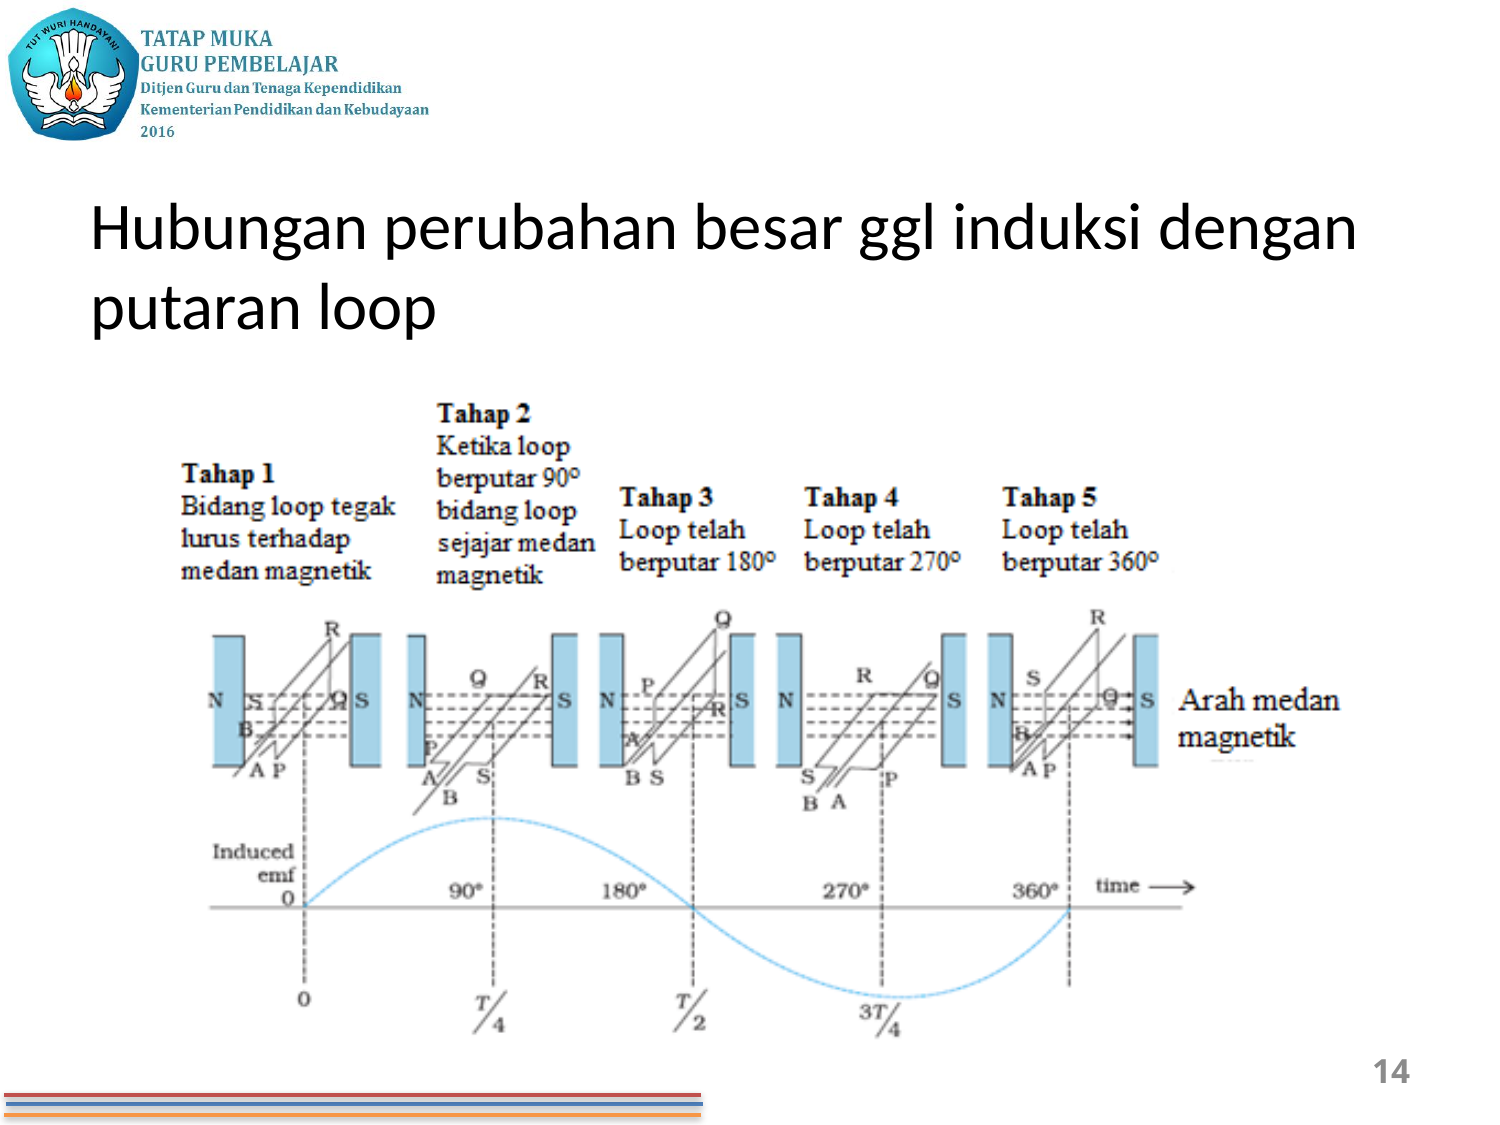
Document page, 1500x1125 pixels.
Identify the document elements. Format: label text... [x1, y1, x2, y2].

slide_number 14 [1074, 1042, 1425, 1103]
title Hubungan perubahan besar ggl induksi dengan putaran loop [75, 168, 1425, 357]
picture [147, 393, 1353, 1048]
picture [5, 0, 441, 149]
